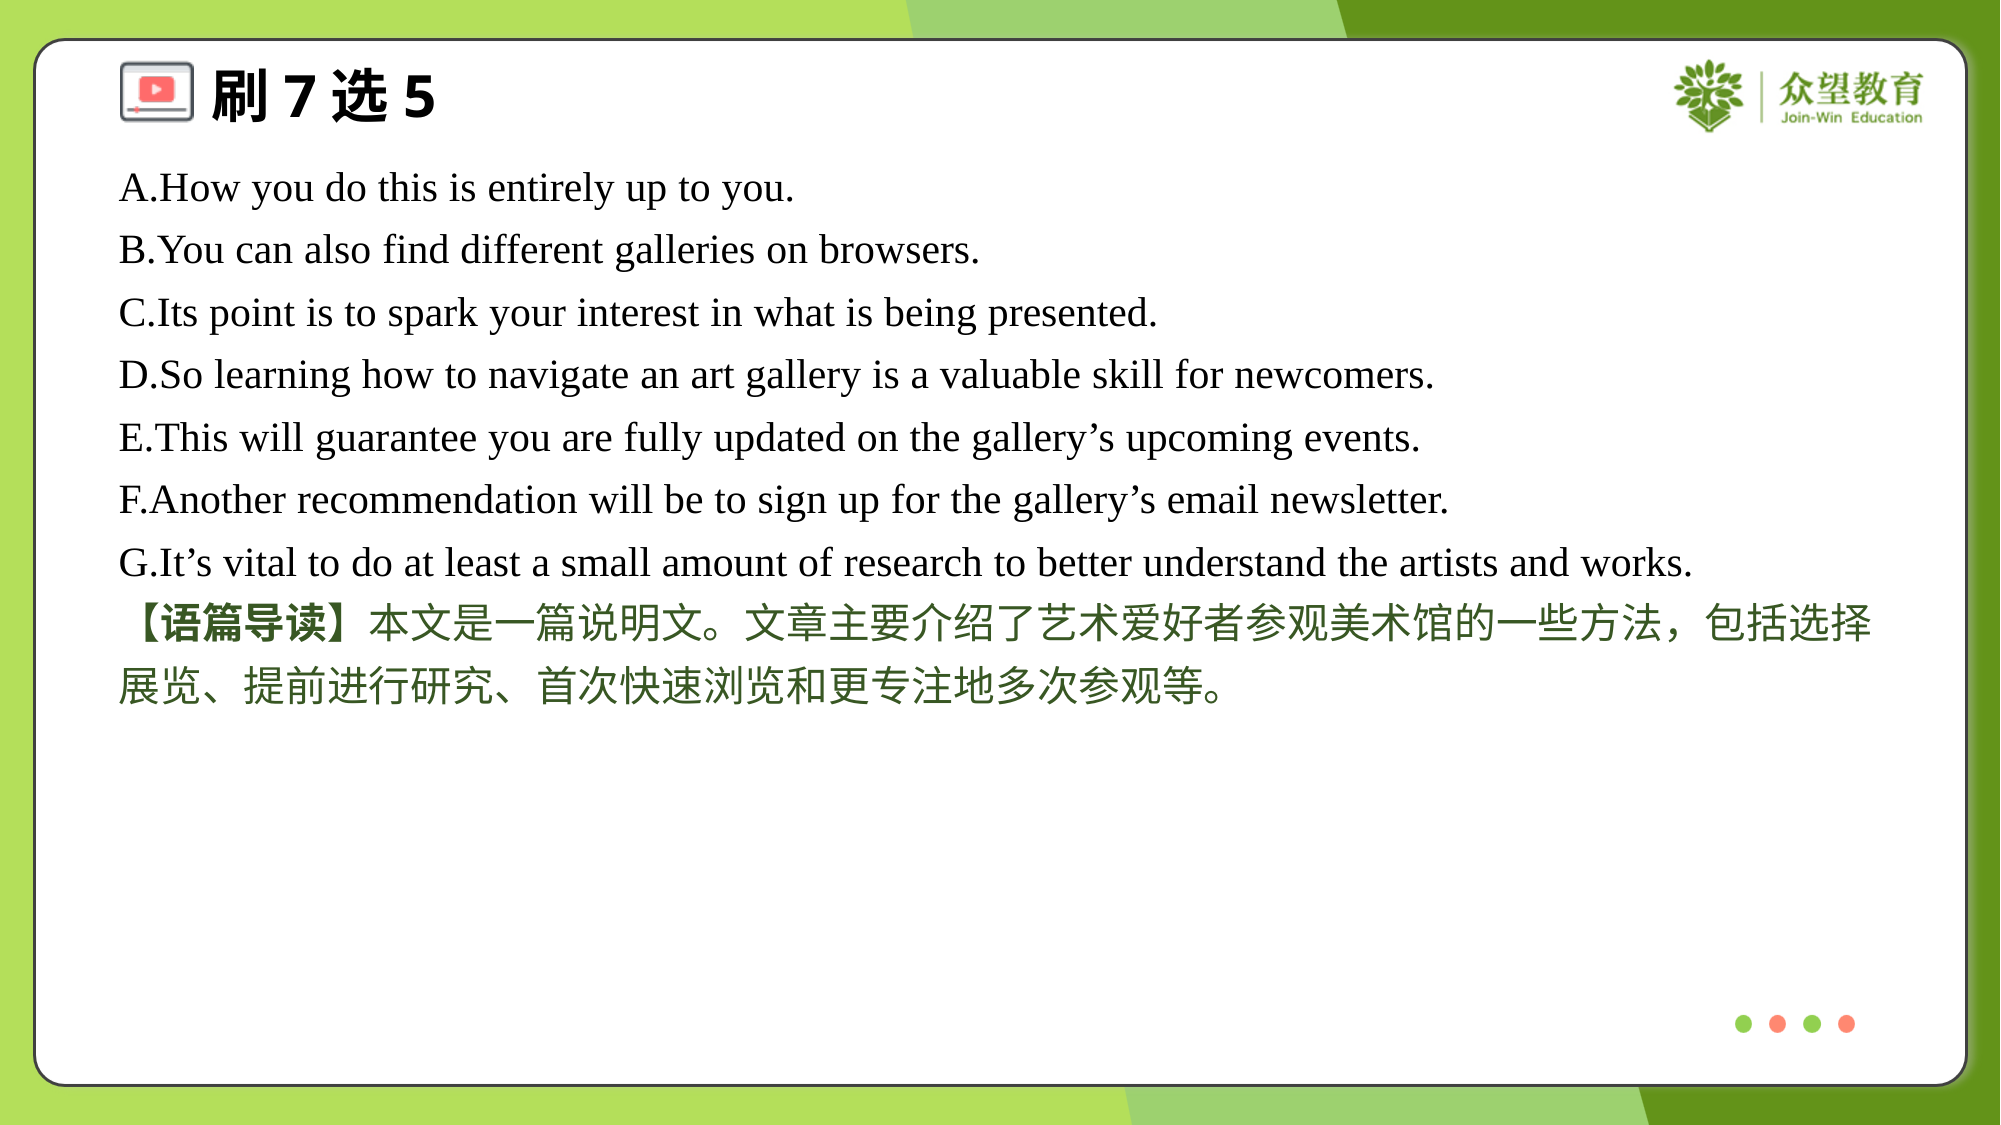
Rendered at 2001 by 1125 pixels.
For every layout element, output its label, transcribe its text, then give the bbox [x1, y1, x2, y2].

text_box A.How you do this is entirely up to you. B.You can also find different galleries on browsers. C.Its point is to spark your interest in what is being presented. D.So learning how to navigate an art gallery is a valuable skill for newcomers. E.This will guarantee you are fully updated on the gallery’s upcoming events. F.Another recommendation will be to sign up for the gallery’s email newsletter. G.It’s vital to do at least a small amount of research to better understand the artists and works. [118, 146, 1883, 579]
picture [0, 0, 2000, 1125]
text_box 【语篇导读】本文是一篇说明文。文章主要介绍了艺术爱好者参观美术馆的一些方法，包括选择展览、提前进行研究、首次快速浏览和更专注地多次参观等。 [118, 584, 1883, 705]
